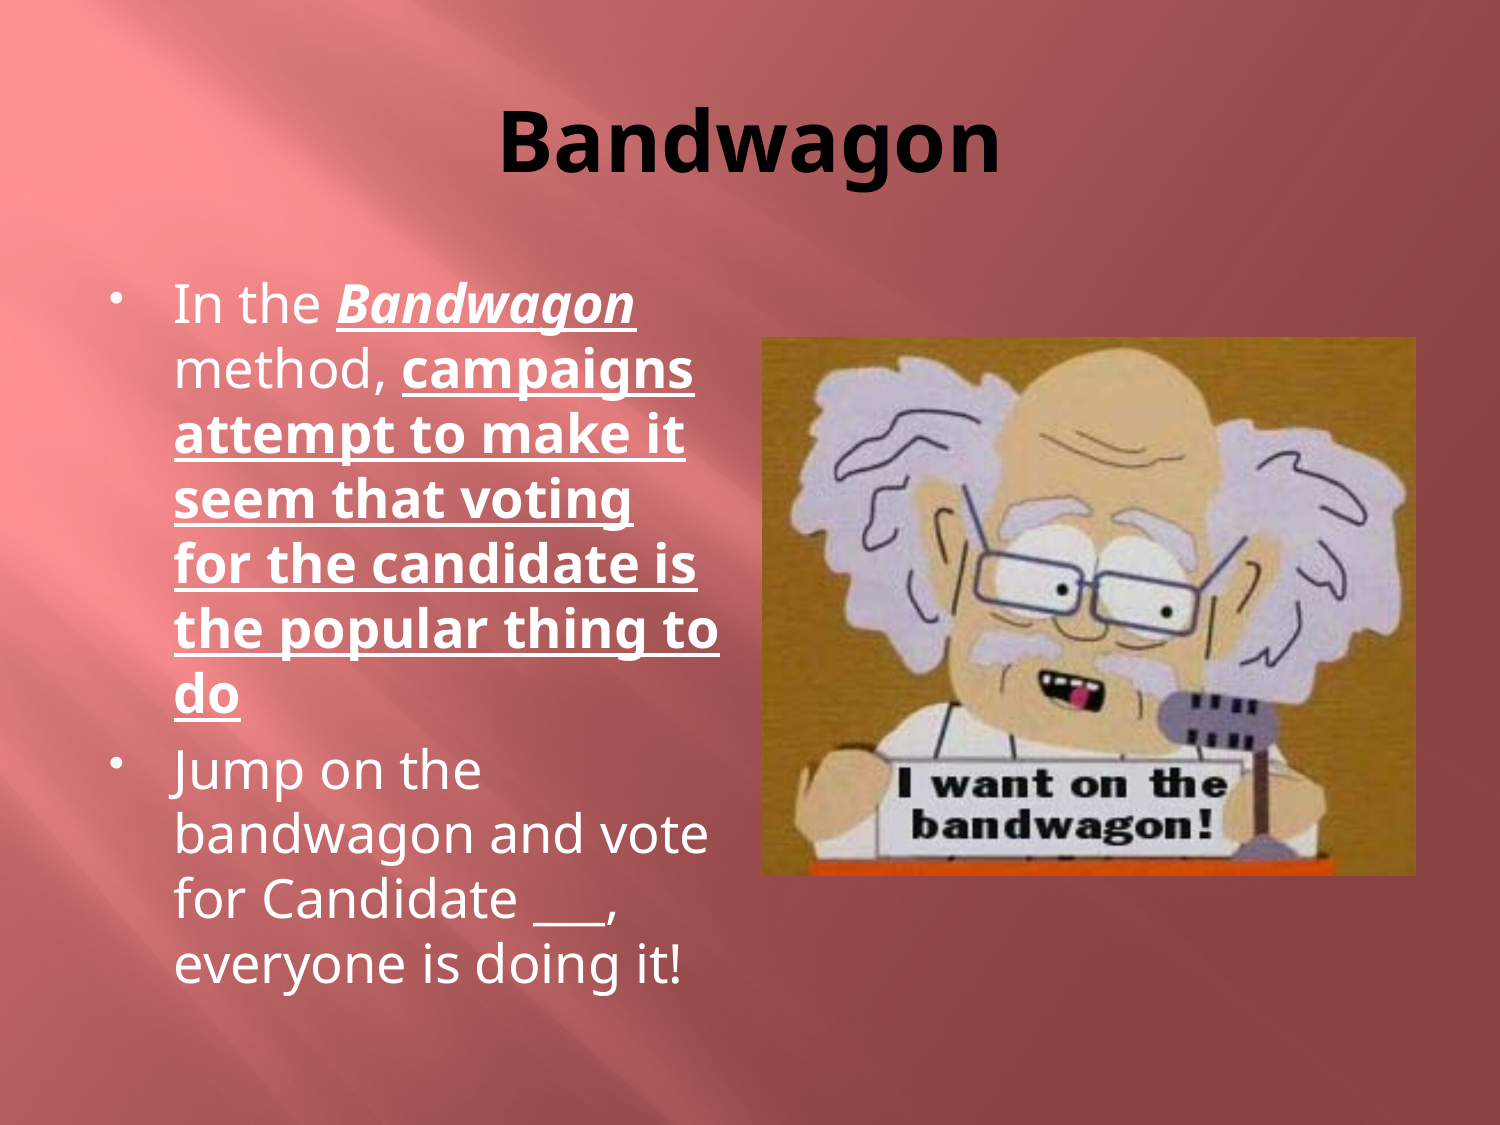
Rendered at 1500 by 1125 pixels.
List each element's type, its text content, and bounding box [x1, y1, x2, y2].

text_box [762, 337, 1416, 877]
title Bandwagon [75, 45, 1425, 233]
list In the Bandwagon method, campaigns attempt to make it seem that voting for the candidate is the popular thing to do Jump on the bandwagon and vote for Candidate ___, everyone is doing it! [75, 262, 738, 1005]
